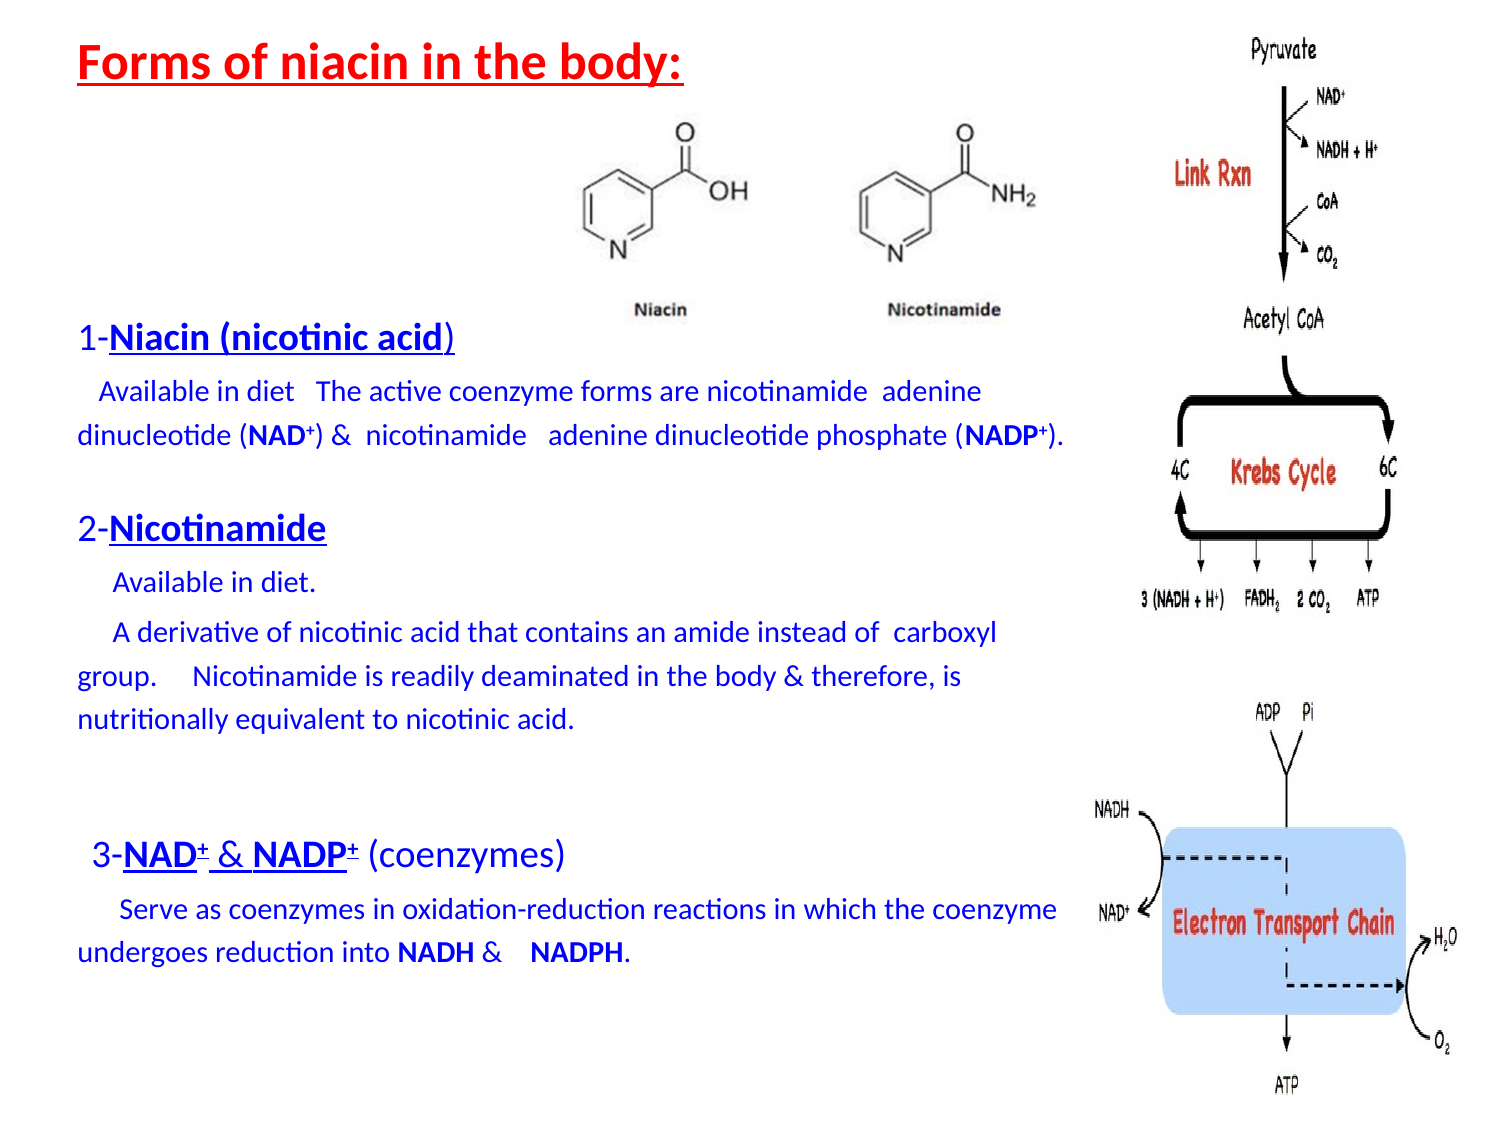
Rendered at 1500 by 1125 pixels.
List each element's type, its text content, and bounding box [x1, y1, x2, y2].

picture [537, 99, 1063, 335]
list Forms of niacin in the body: 1-Niacin (nicotinic acid) Available in diet The active coenzyme forms are nicotinamide adenine dinucleotide (NAD+) & nicotinamide adenine dinucleotide phosphate (NADP+). 2-Nicotinamide Available in diet. A derivative of nicotinic acid that contains an amide instead of carboxyl group. Nicotinamide is readily deaminated in the body & therefore, is nutritionally equivalent to nicotinic acid. 3-NAD+ & NADP+ (coenzymes) Serve as coenzymes in oxidation-reduction reactions in which the coenzyme undergoes reduction into NADH & NADPH. [62, 19, 1072, 1038]
picture [1074, 19, 1476, 1106]
